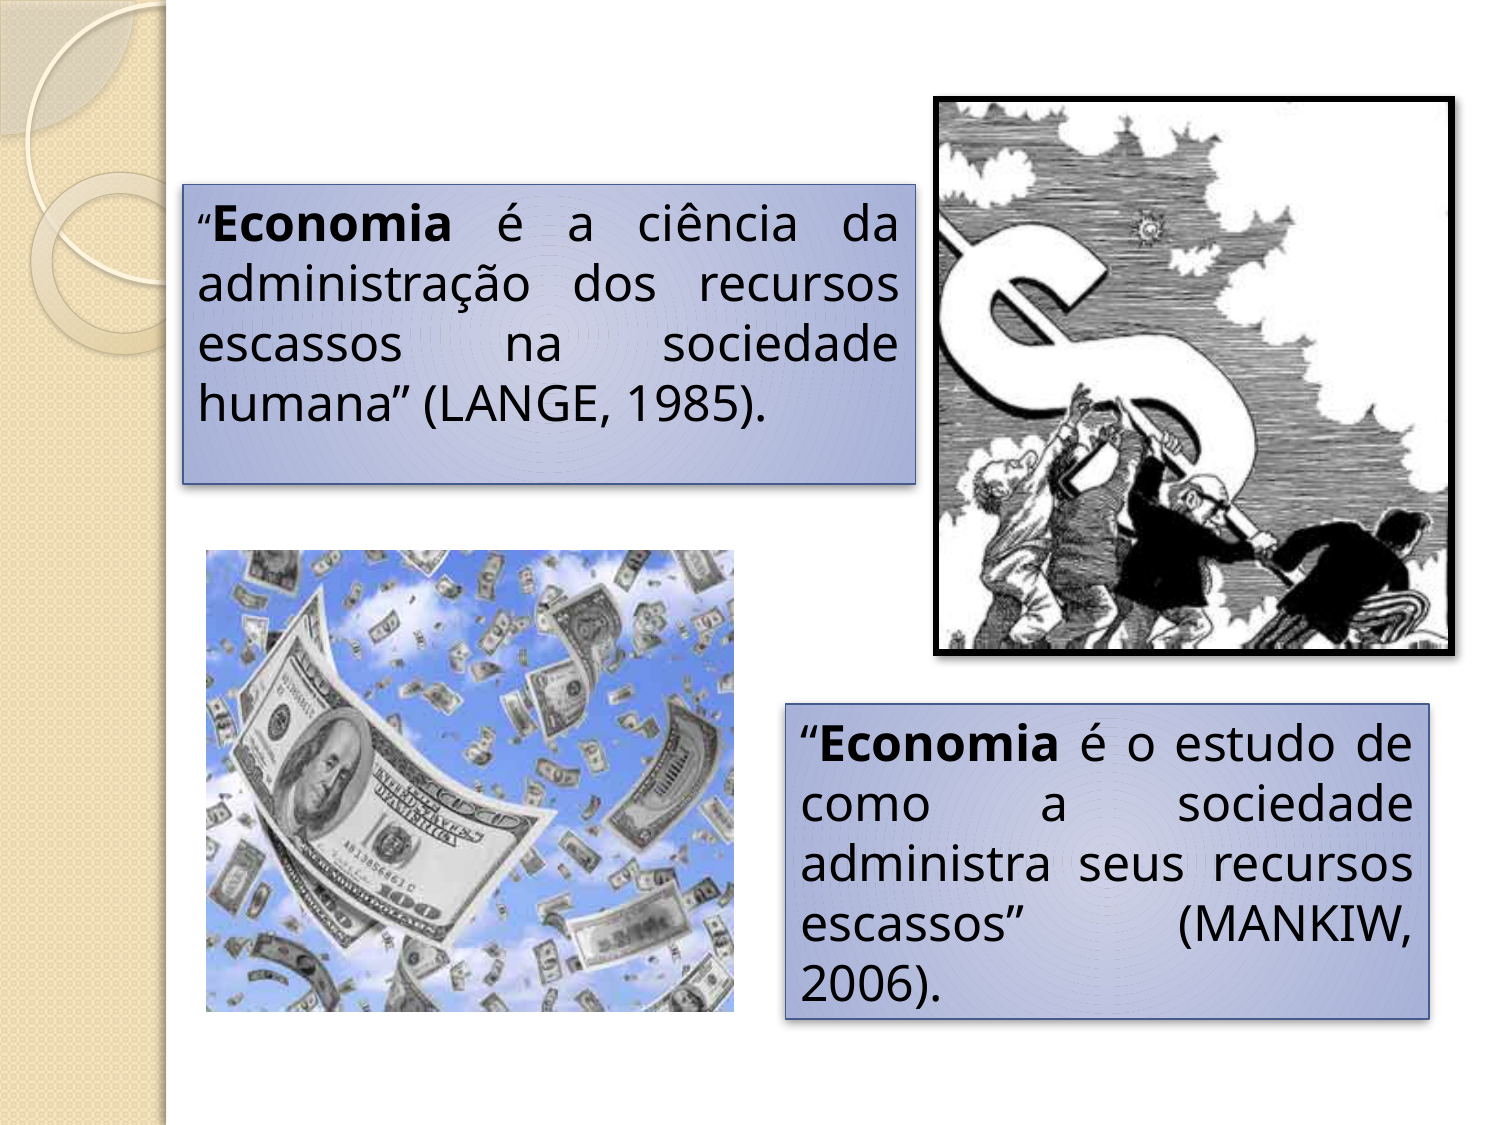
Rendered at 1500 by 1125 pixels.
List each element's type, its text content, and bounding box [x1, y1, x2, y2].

text_box “Economia é a ciência da administração dos recursos escassos na sociedade humana” (LANGE, 1985). [182, 184, 916, 485]
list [938, 101, 1449, 650]
picture [206, 550, 735, 1012]
text_box “Economia é o estudo de como a sociedade administra seus recursos escassos” (MANKIW, 2006). [785, 703, 1430, 1020]
